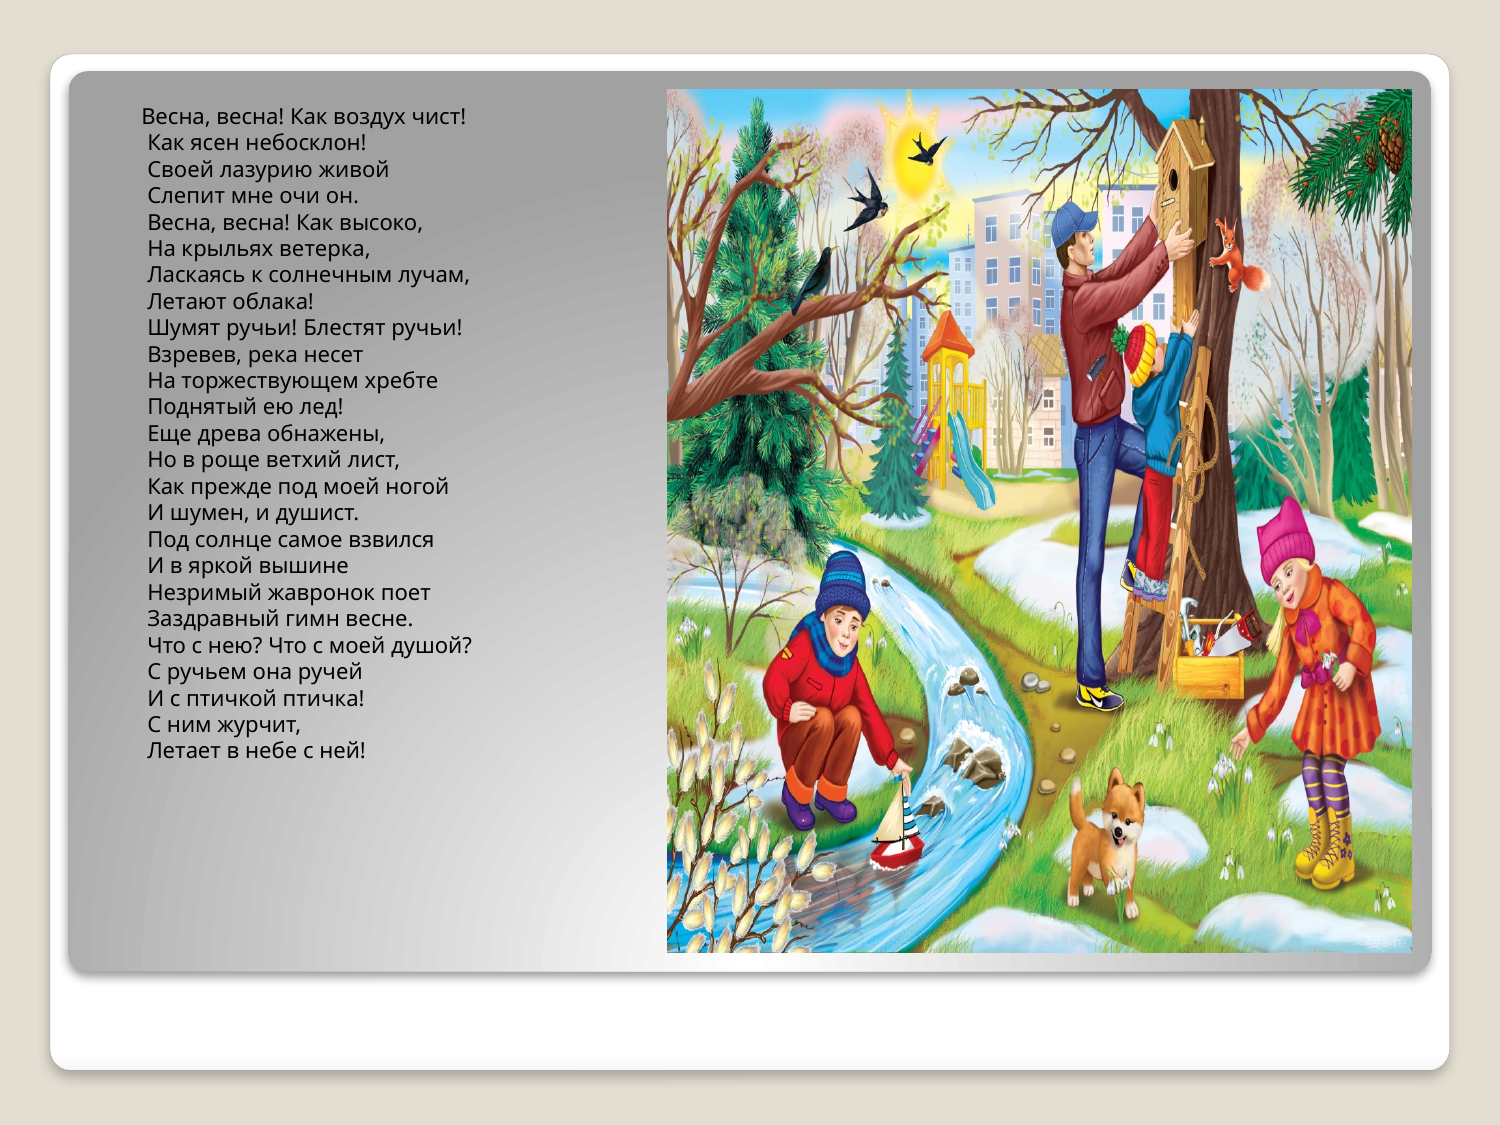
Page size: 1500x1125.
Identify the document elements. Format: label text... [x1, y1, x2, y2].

list Весна, весна! Как воздух чист! Как ясен небосклон! Своей лазурию живой Слепит мне очи он. Весна, весна! Как высоко, На крыльях ветерка, Ласкаясь к солнечным лучам, Летают облака! Шумят ручьи! Блестят ручьи! Взревев, река несет На торжествующем хребте Поднятый ею лед! Еще древа обнажены, Но в роще ветхий лист, Как прежде под моей ногой И шумен, и душист. Под солнце самое взвился И в яркой вышине Незримый жавронок поет Заздравный гимн весне. Что с нею? Что с моей душой? С ручьем она ручей И с птичкой птичка! С ним журчит, Летает в небе с ней! [82, 86, 1425, 774]
picture [667, 89, 1412, 953]
